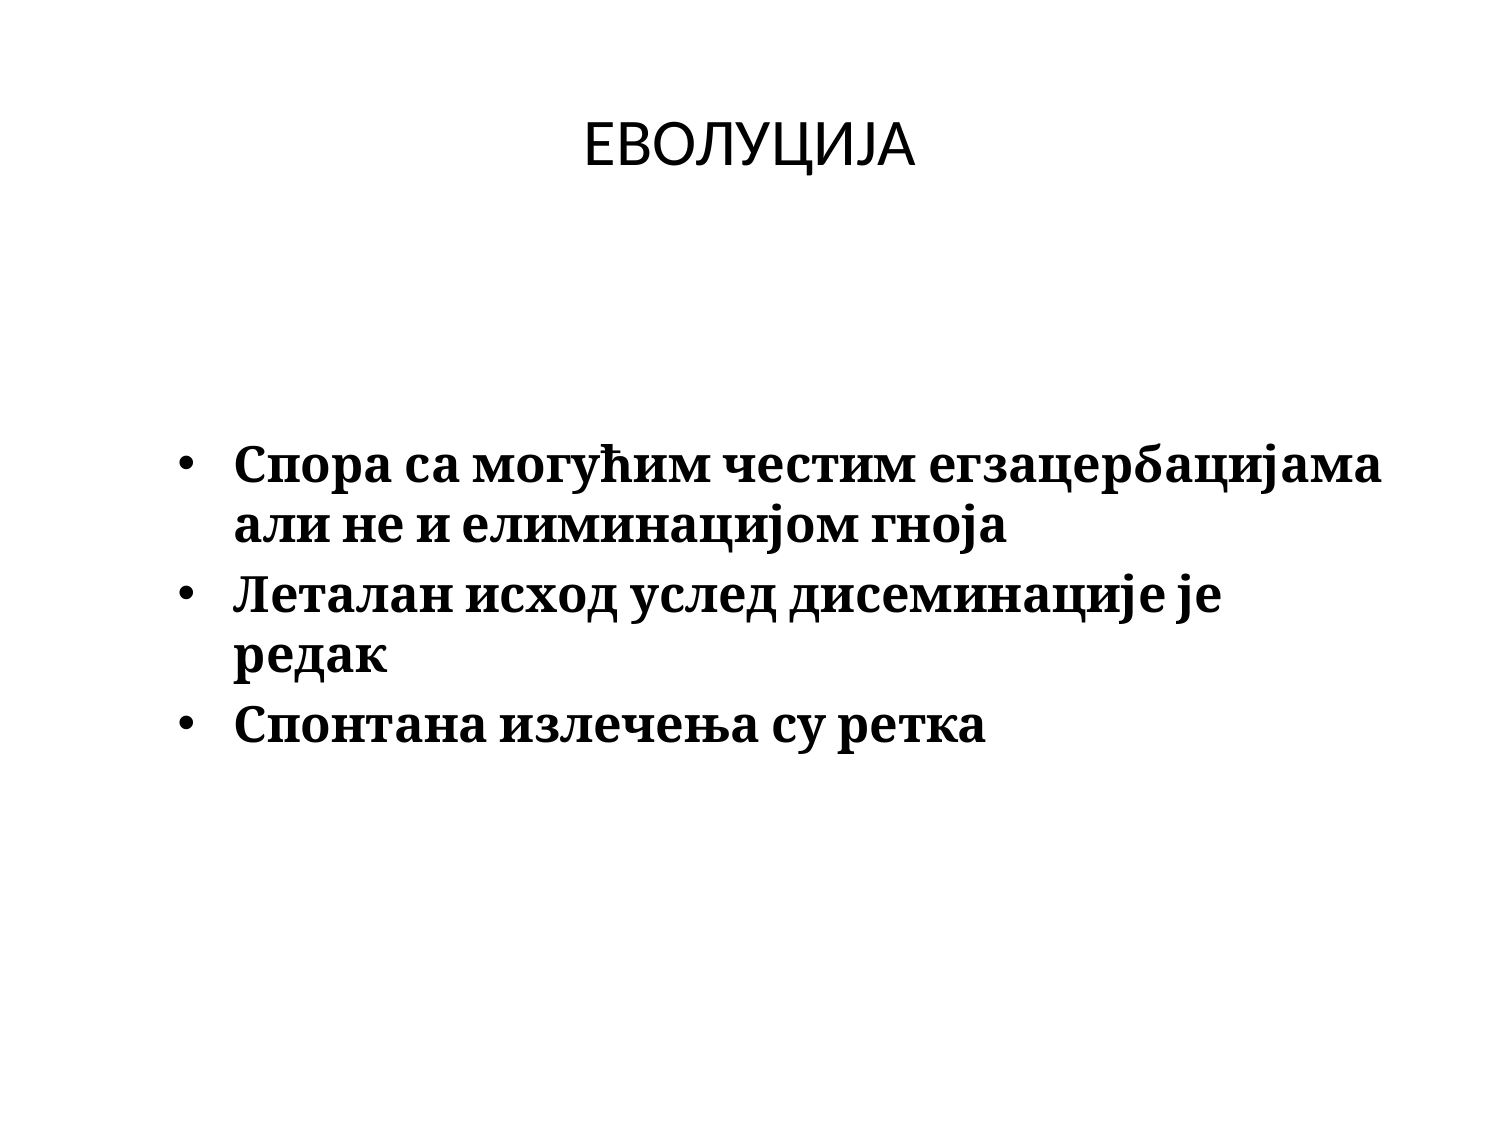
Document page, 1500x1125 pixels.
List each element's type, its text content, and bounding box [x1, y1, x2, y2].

title ЕВОЛУЦИЈА [75, 45, 1425, 233]
list Спора са могућим честим егзацербацијама али не и елиминацијом гноја Леталан исход услед дисеминације је редак Спонтана излечења су ретка [162, 425, 1400, 1100]
